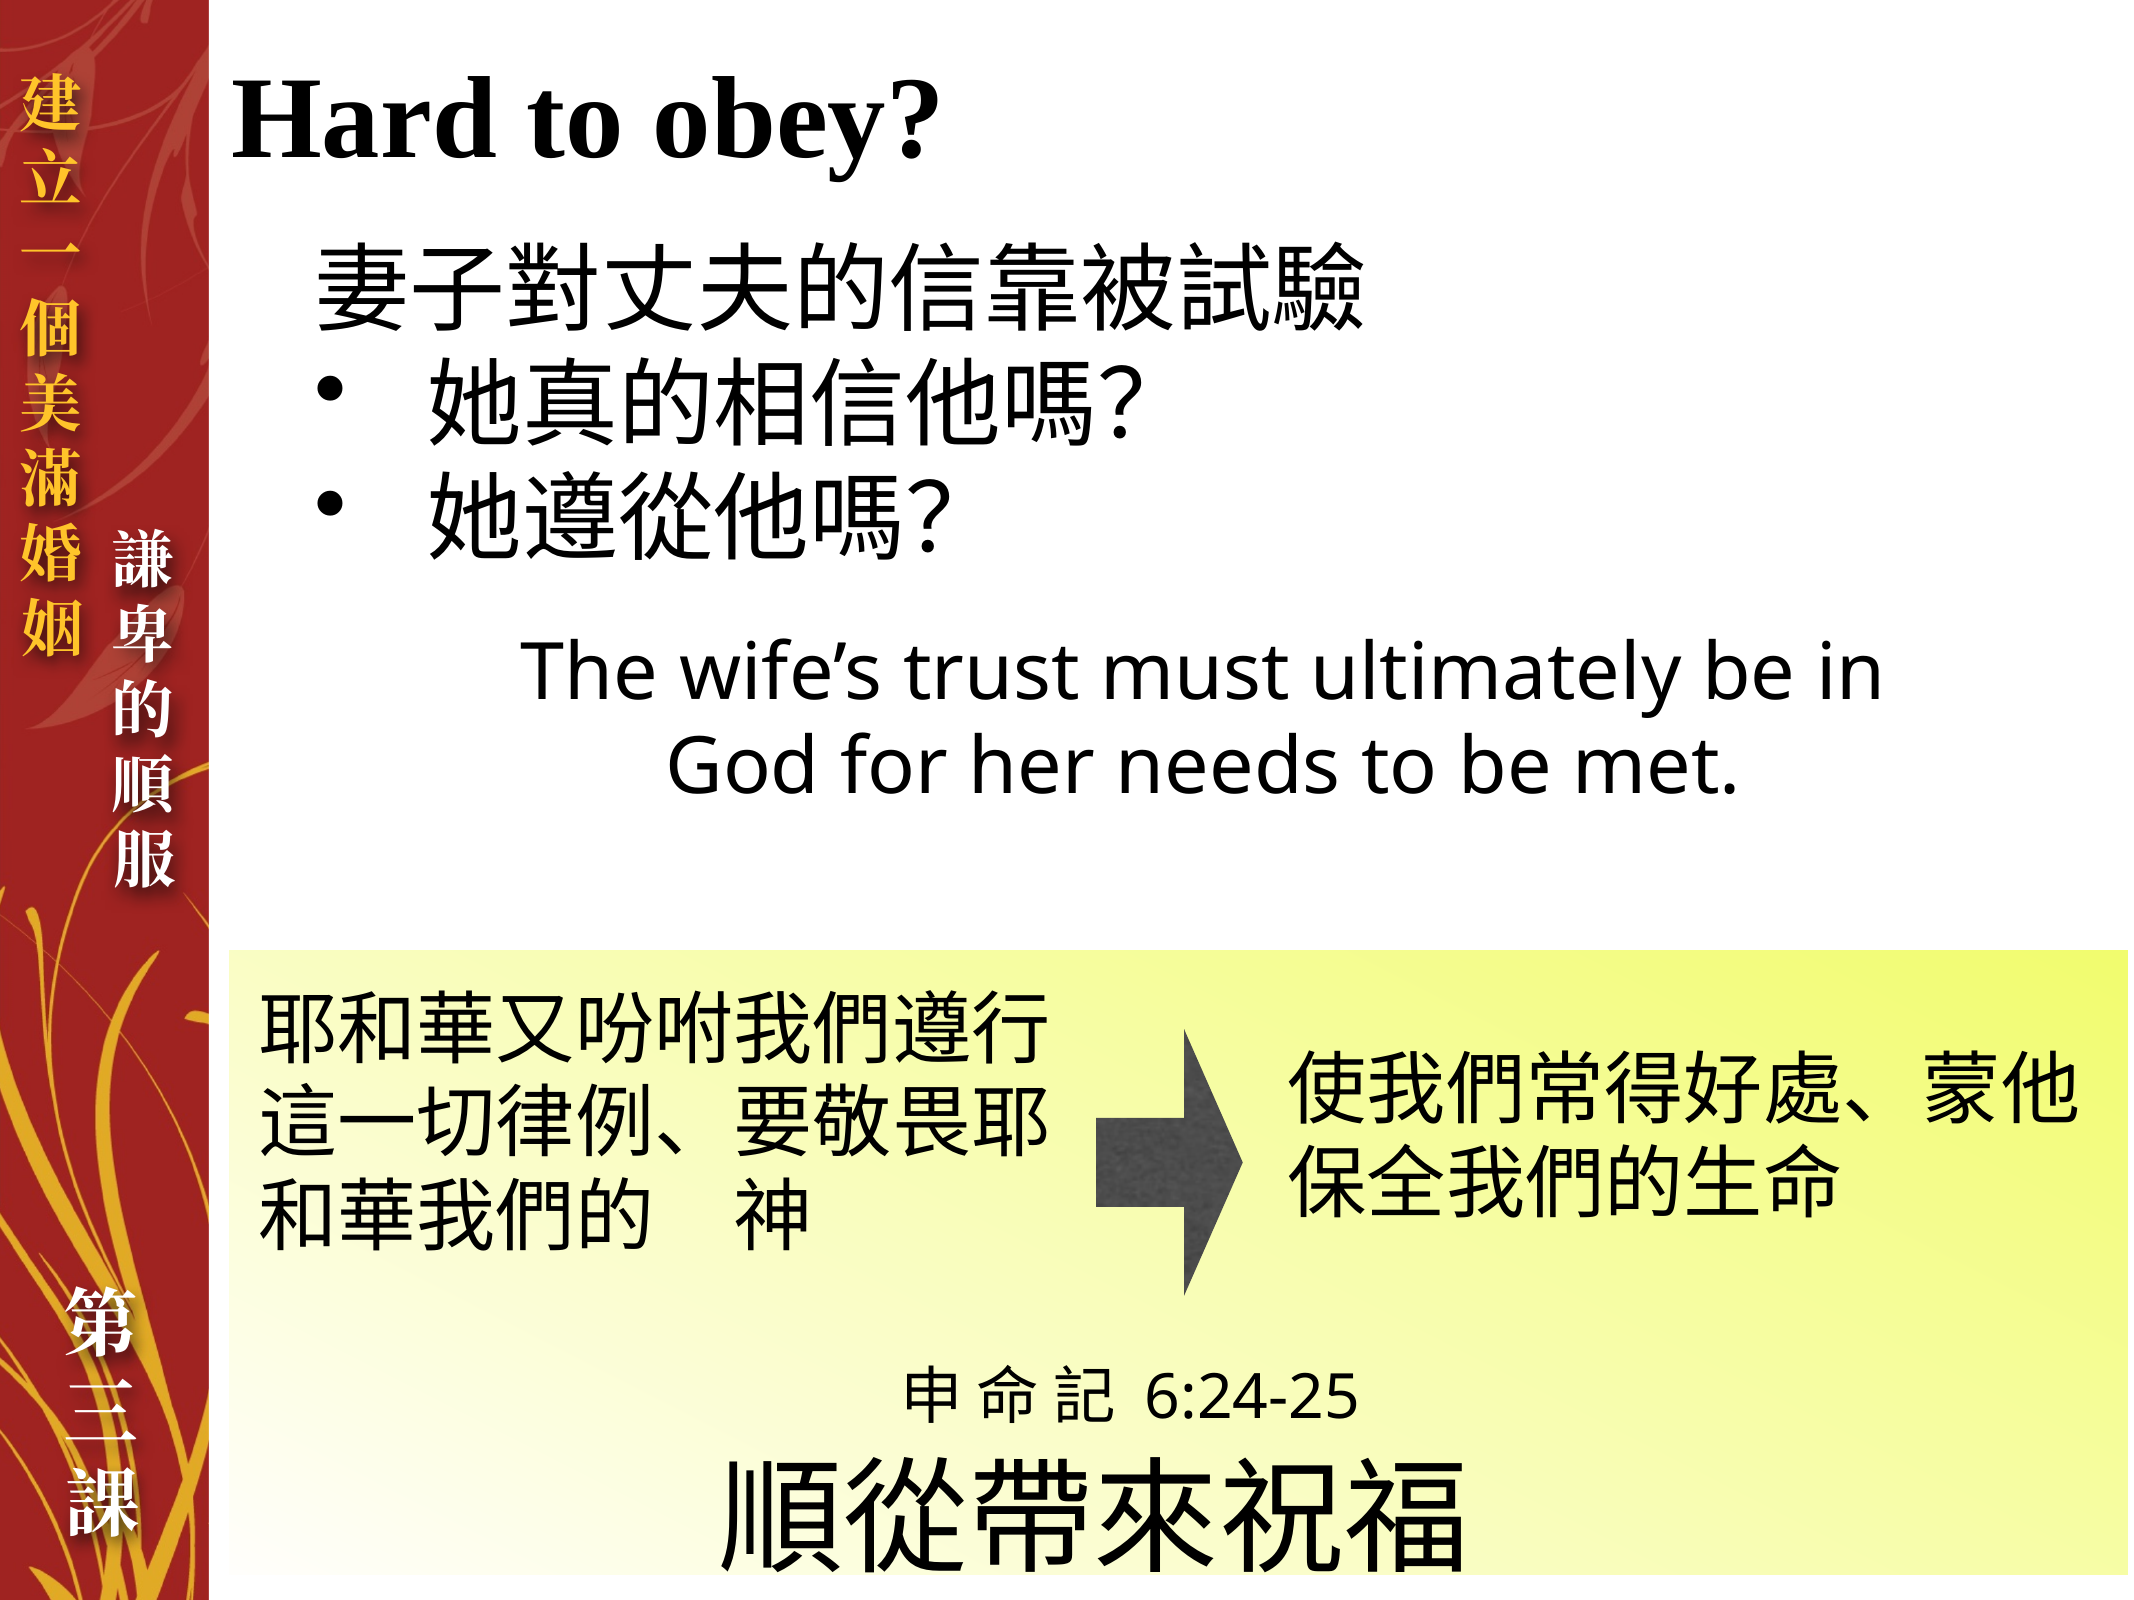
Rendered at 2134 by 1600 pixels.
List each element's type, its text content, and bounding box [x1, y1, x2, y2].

picture [0, 0, 208, 1600]
text_box The wife’s trust must ultimately be in God for her needs to be met. [503, 613, 1904, 818]
text_box 妻子對丈夫的信靠被試驗 她真的相信他嗎？ 她遵從他嗎？ [305, 219, 1376, 581]
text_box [228, 949, 2129, 1576]
title Hard to obey? [230, 1, 1572, 222]
